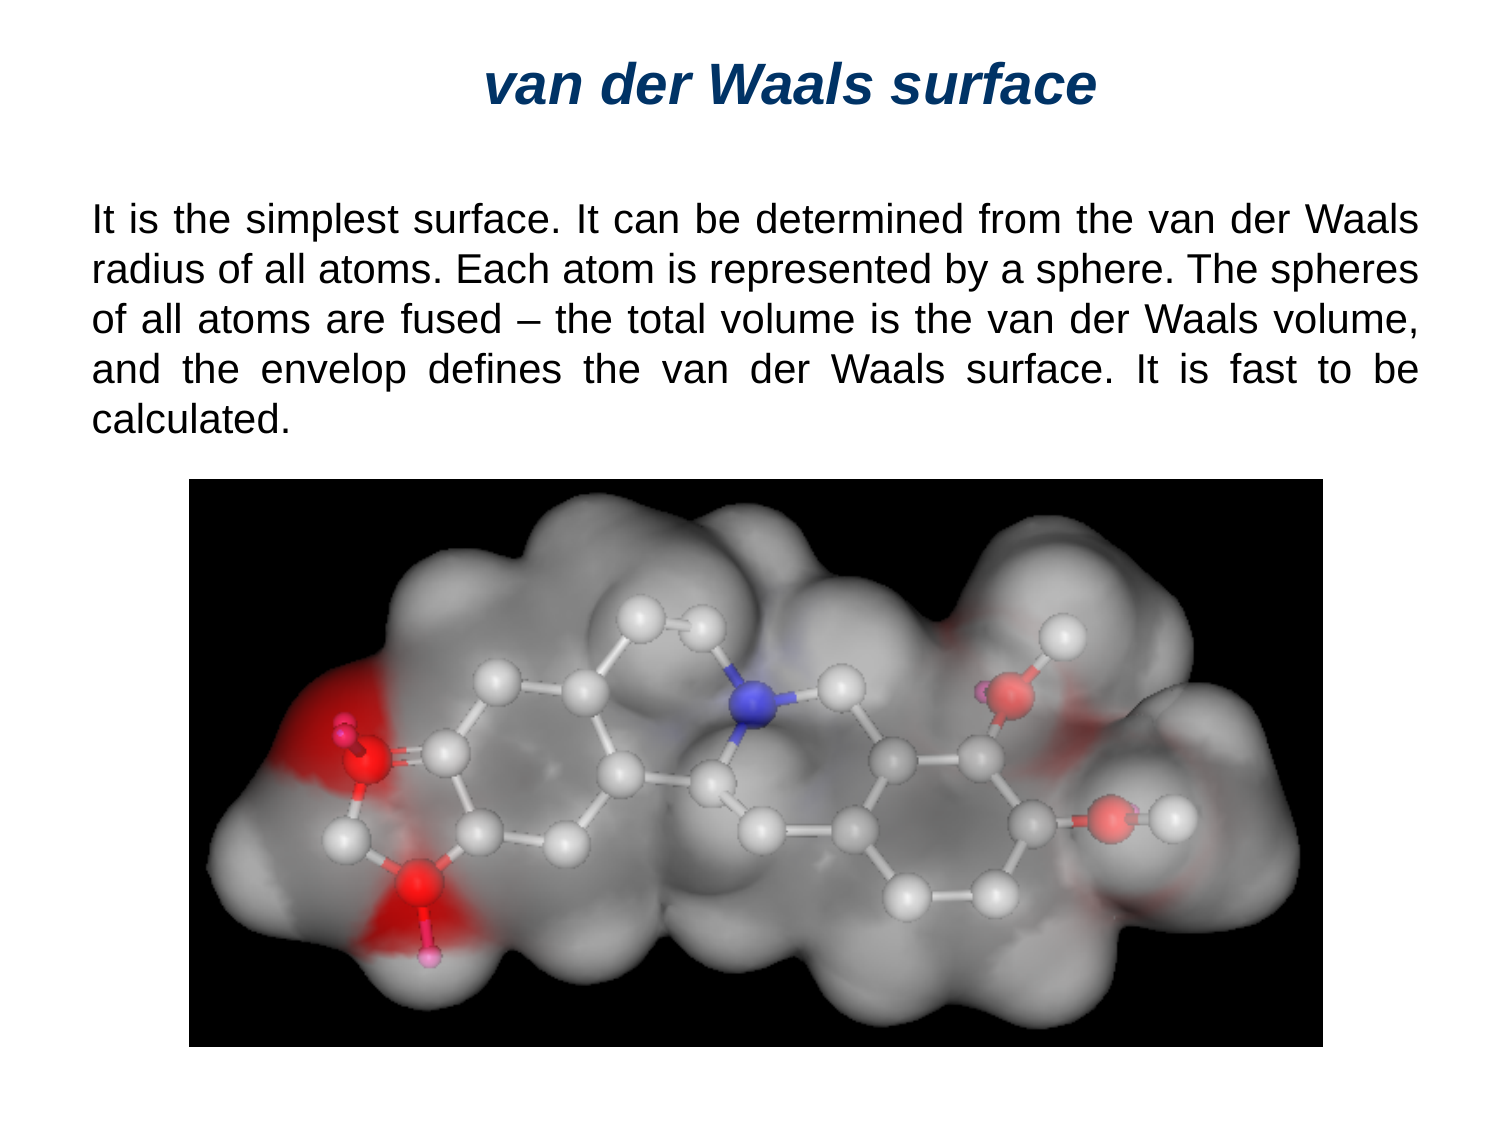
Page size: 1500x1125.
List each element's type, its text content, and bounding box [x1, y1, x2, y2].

text_box van der Waals surface [117, 47, 1465, 126]
picture [188, 478, 1324, 1048]
text_box It is the simplest surface. It can be determined from the van der Waals radius of all atoms. Each atom is represented by a sphere. The spheres of all atoms are fused – the total volume is the van der Waals volume, and the envelop defines the van der Waals surface. It is fast to be calculated. [76, 184, 1436, 450]
